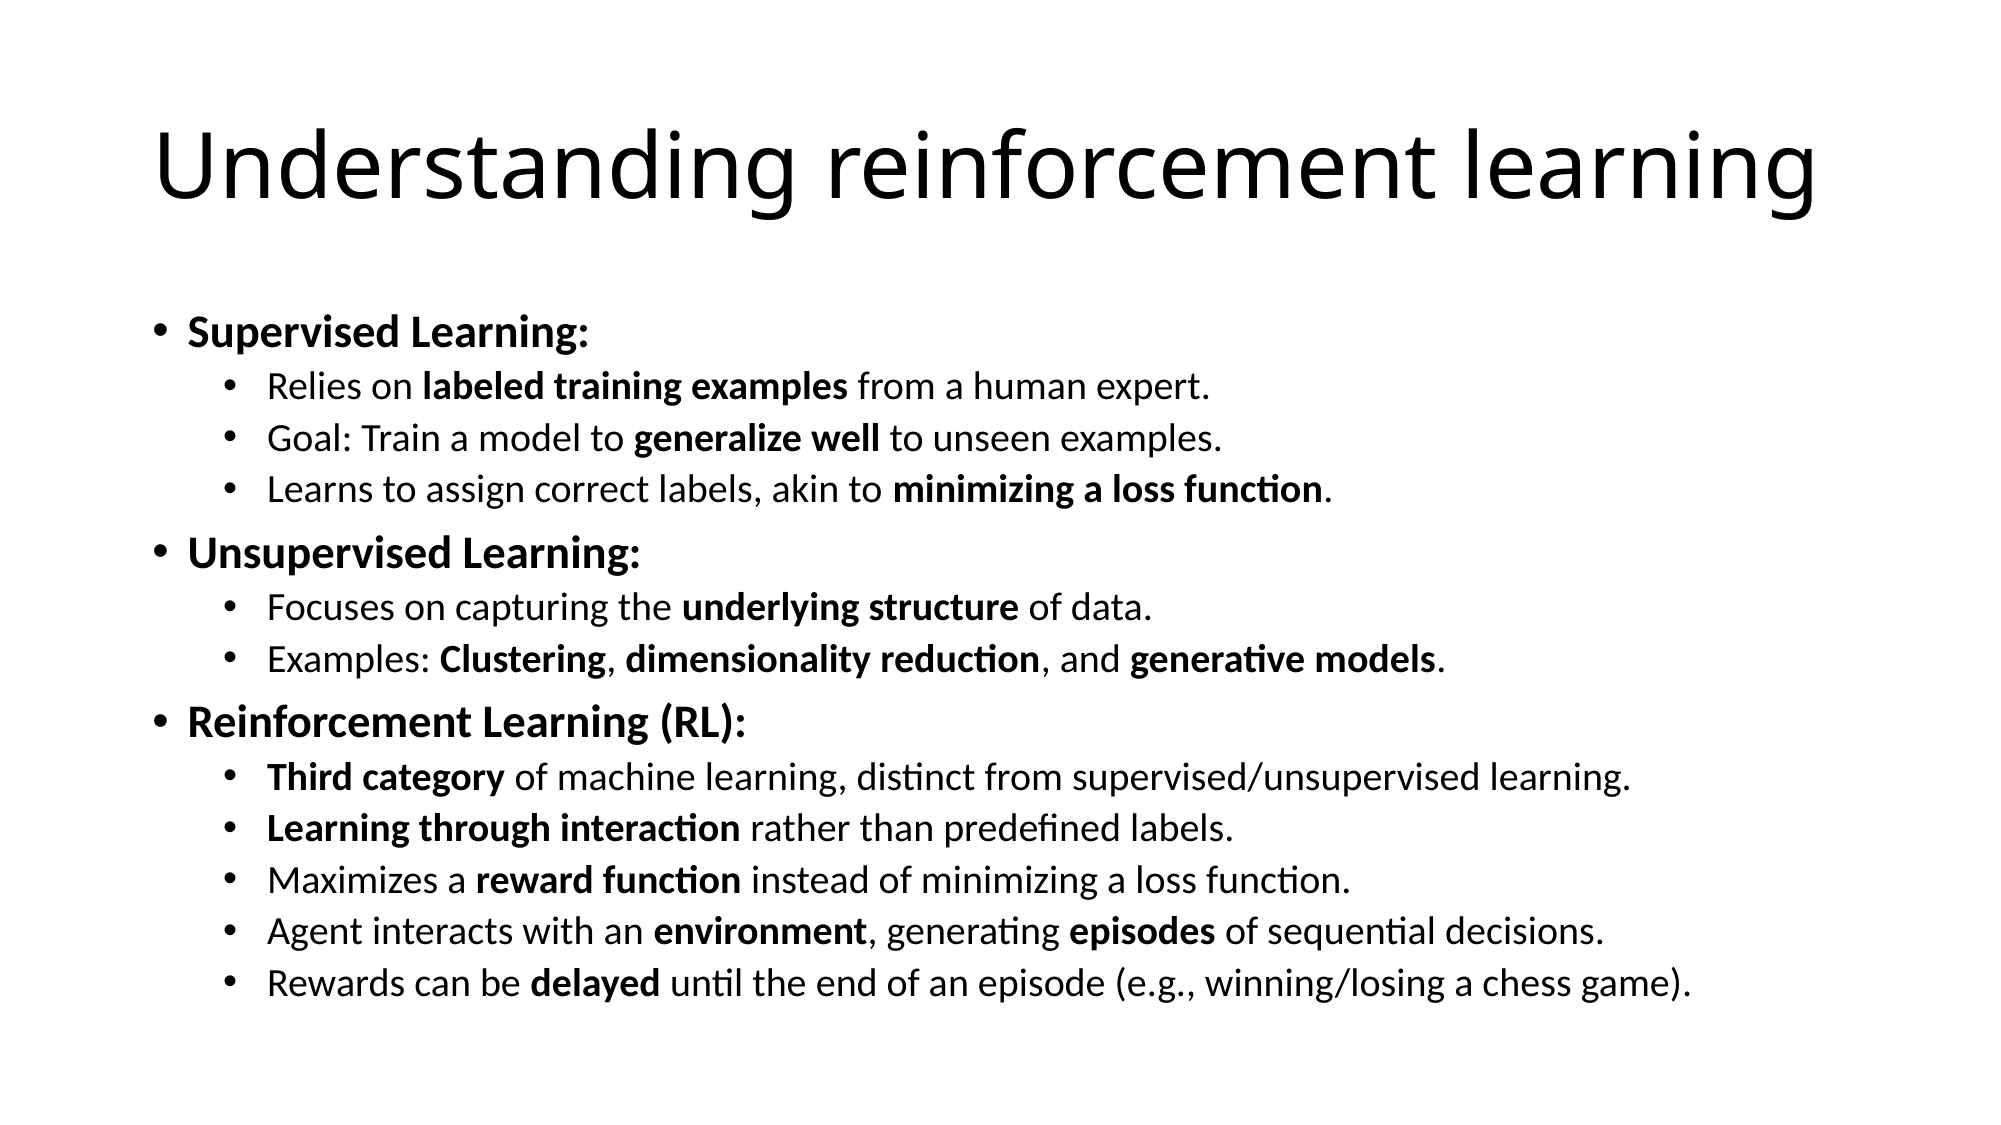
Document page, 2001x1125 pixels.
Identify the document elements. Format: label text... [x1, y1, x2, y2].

title Understanding reinforcement learning [137, 59, 1863, 278]
list Supervised Learning: Relies on labeled training examples from a human expert. Goal: Train a model to generalize well to unseen examples. Learns to assign correct labels, akin to minimizing a loss function. Unsupervised Learning: Focuses on capturing the underlying structure of data. Examples: Clustering, dimensionality reduction, and generative models. Reinforcement Learning (RL): Third category of machine learning, distinct from supervised/unsupervised learning. Learning through interaction rather than predefined labels. Maximizes a reward function instead of minimizing a loss function. Agent interacts with an environment, generating episodes of sequential decisions. Rewards can be delayed until the end of an episode (e.g., winning/losing a chess game). [137, 299, 1863, 1014]
